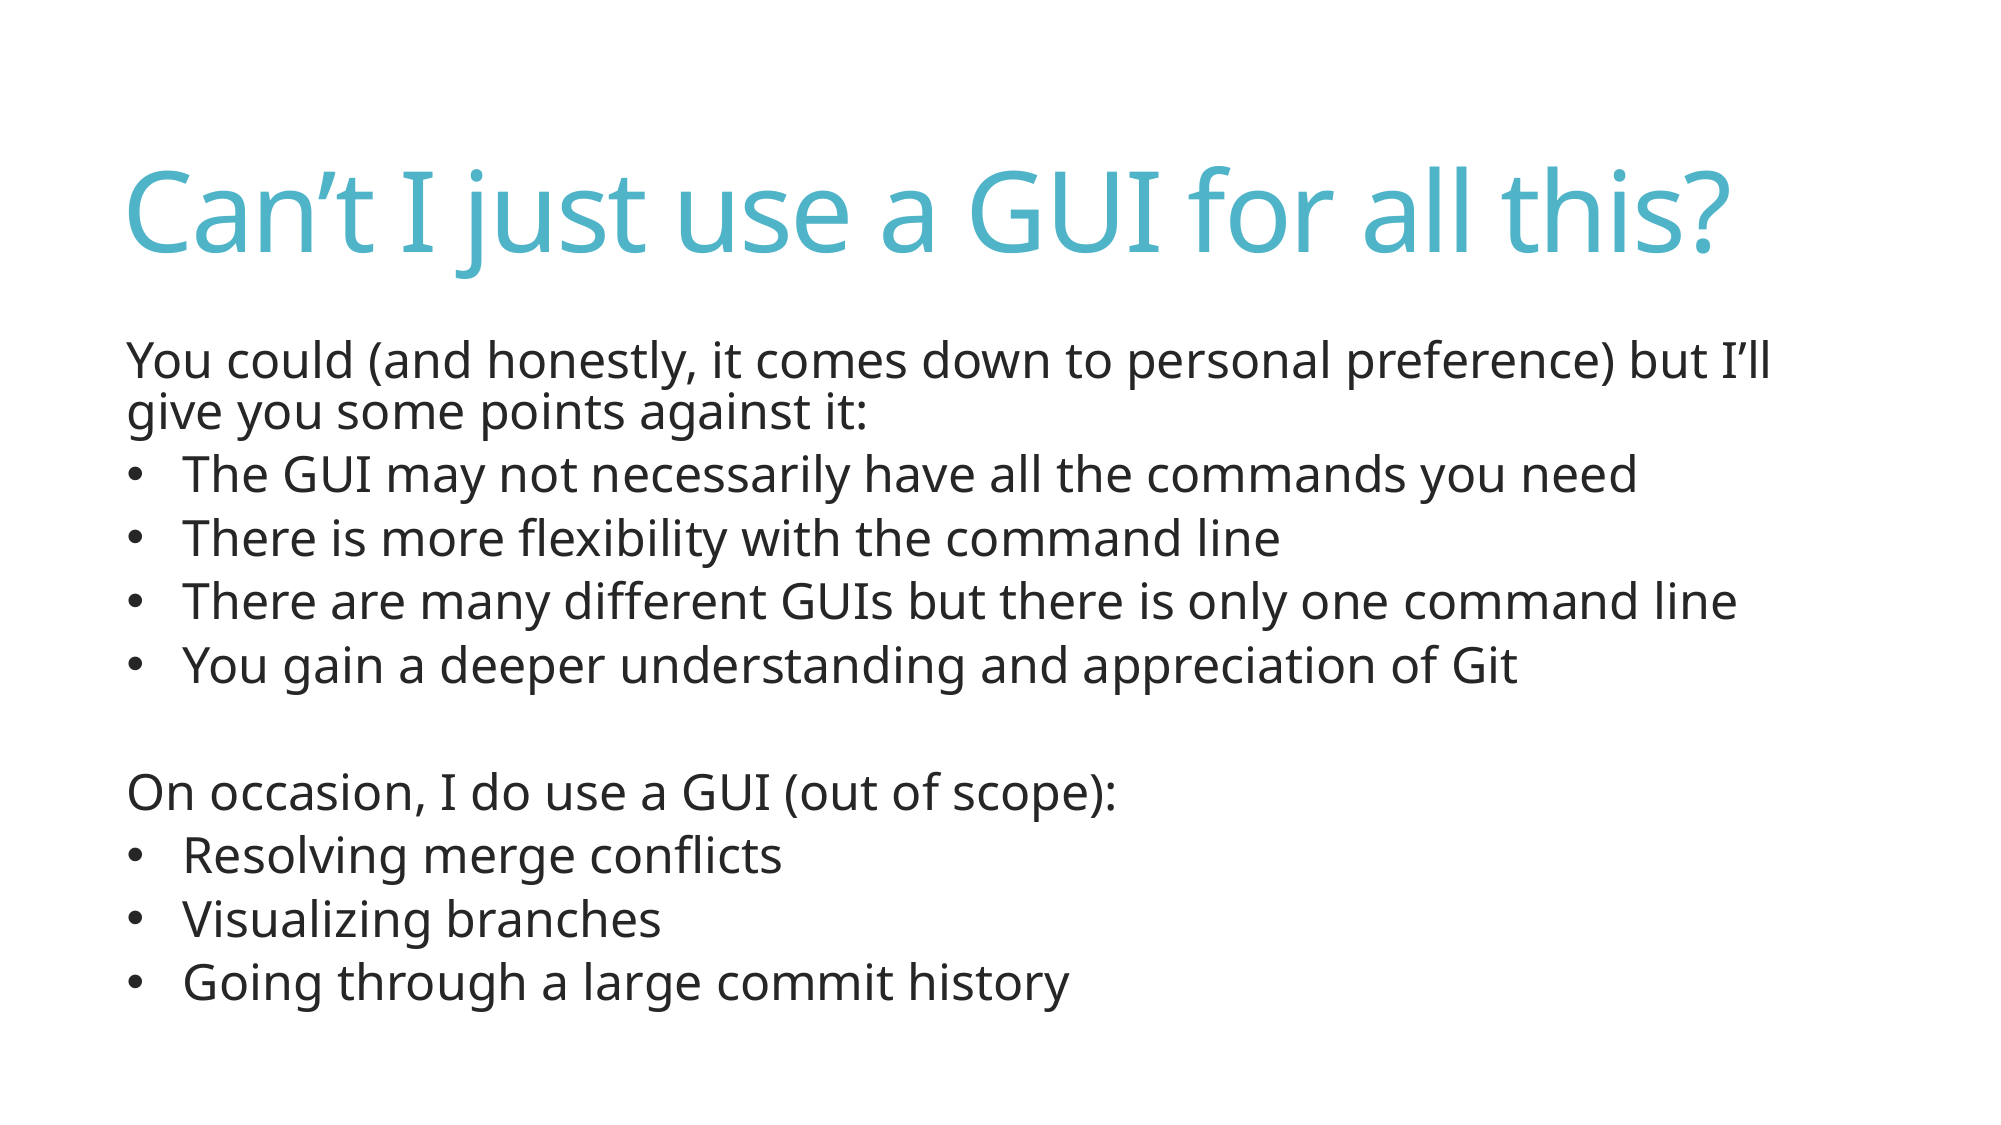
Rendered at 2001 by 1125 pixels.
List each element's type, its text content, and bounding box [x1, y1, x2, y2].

list You could (and honestly, it comes down to personal preference) but I’ll give you some points against it: The GUI may not necessarily have all the commands you need There is more flexibility with the command line There are many different GUIs but there is only one command line You gain a deeper understanding and appreciation of Git On occasion, I do use a GUI (out of scope): Resolving merge conflicts Visualizing branches Going through a large commit history [111, 329, 1876, 1019]
title Can’t I just use a GUI for all this? [107, 81, 1875, 354]
